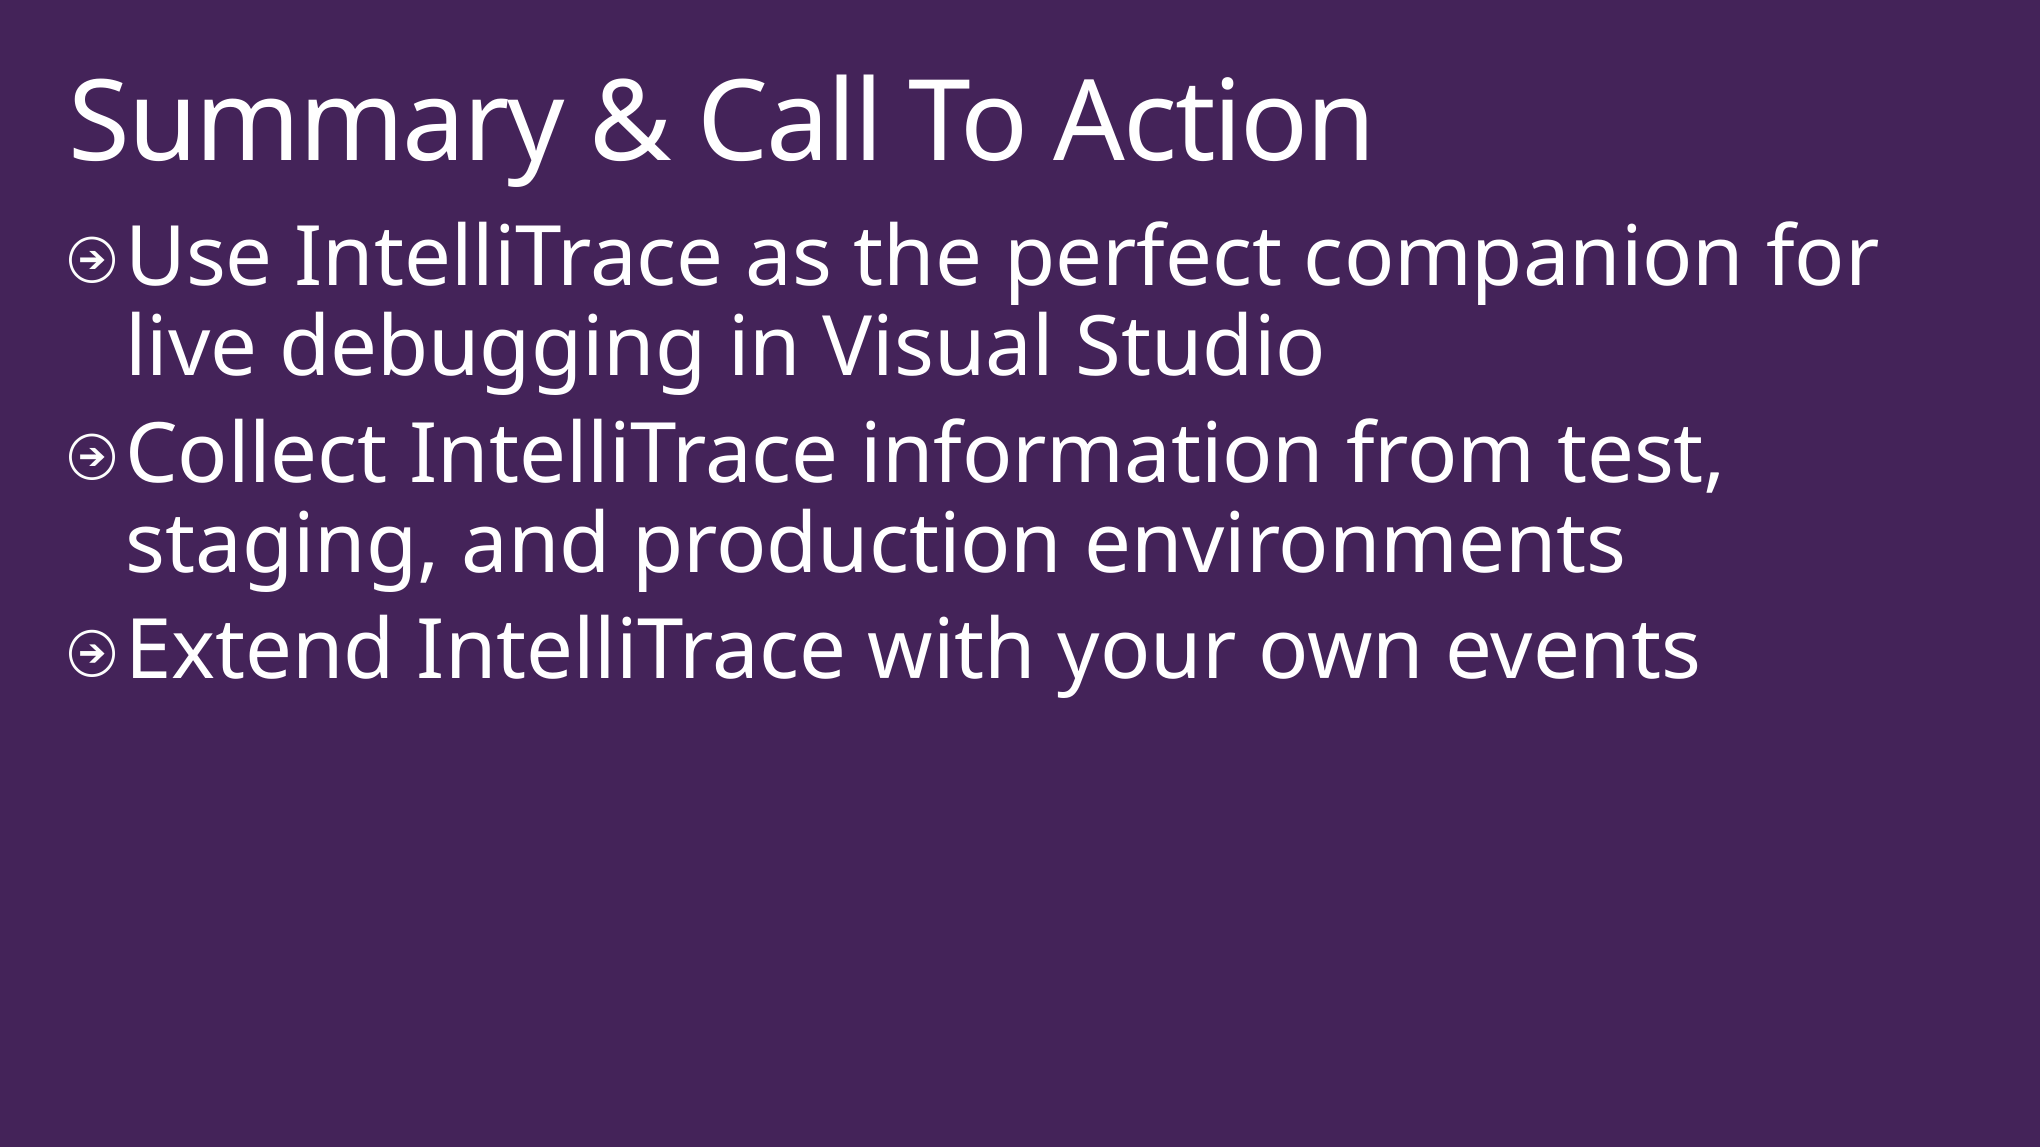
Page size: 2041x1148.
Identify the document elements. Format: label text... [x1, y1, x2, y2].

picture [69, 224, 128, 283]
picture [69, 617, 128, 677]
picture [69, 421, 128, 480]
list Use IntelliTrace as the perfect companion for live debugging in Visual Studio Collect IntelliTrace information from test, staging, and production environments Extend IntelliTrace with your own events [45, 199, 1995, 725]
title Summary & Call To Action [45, 48, 1996, 199]
